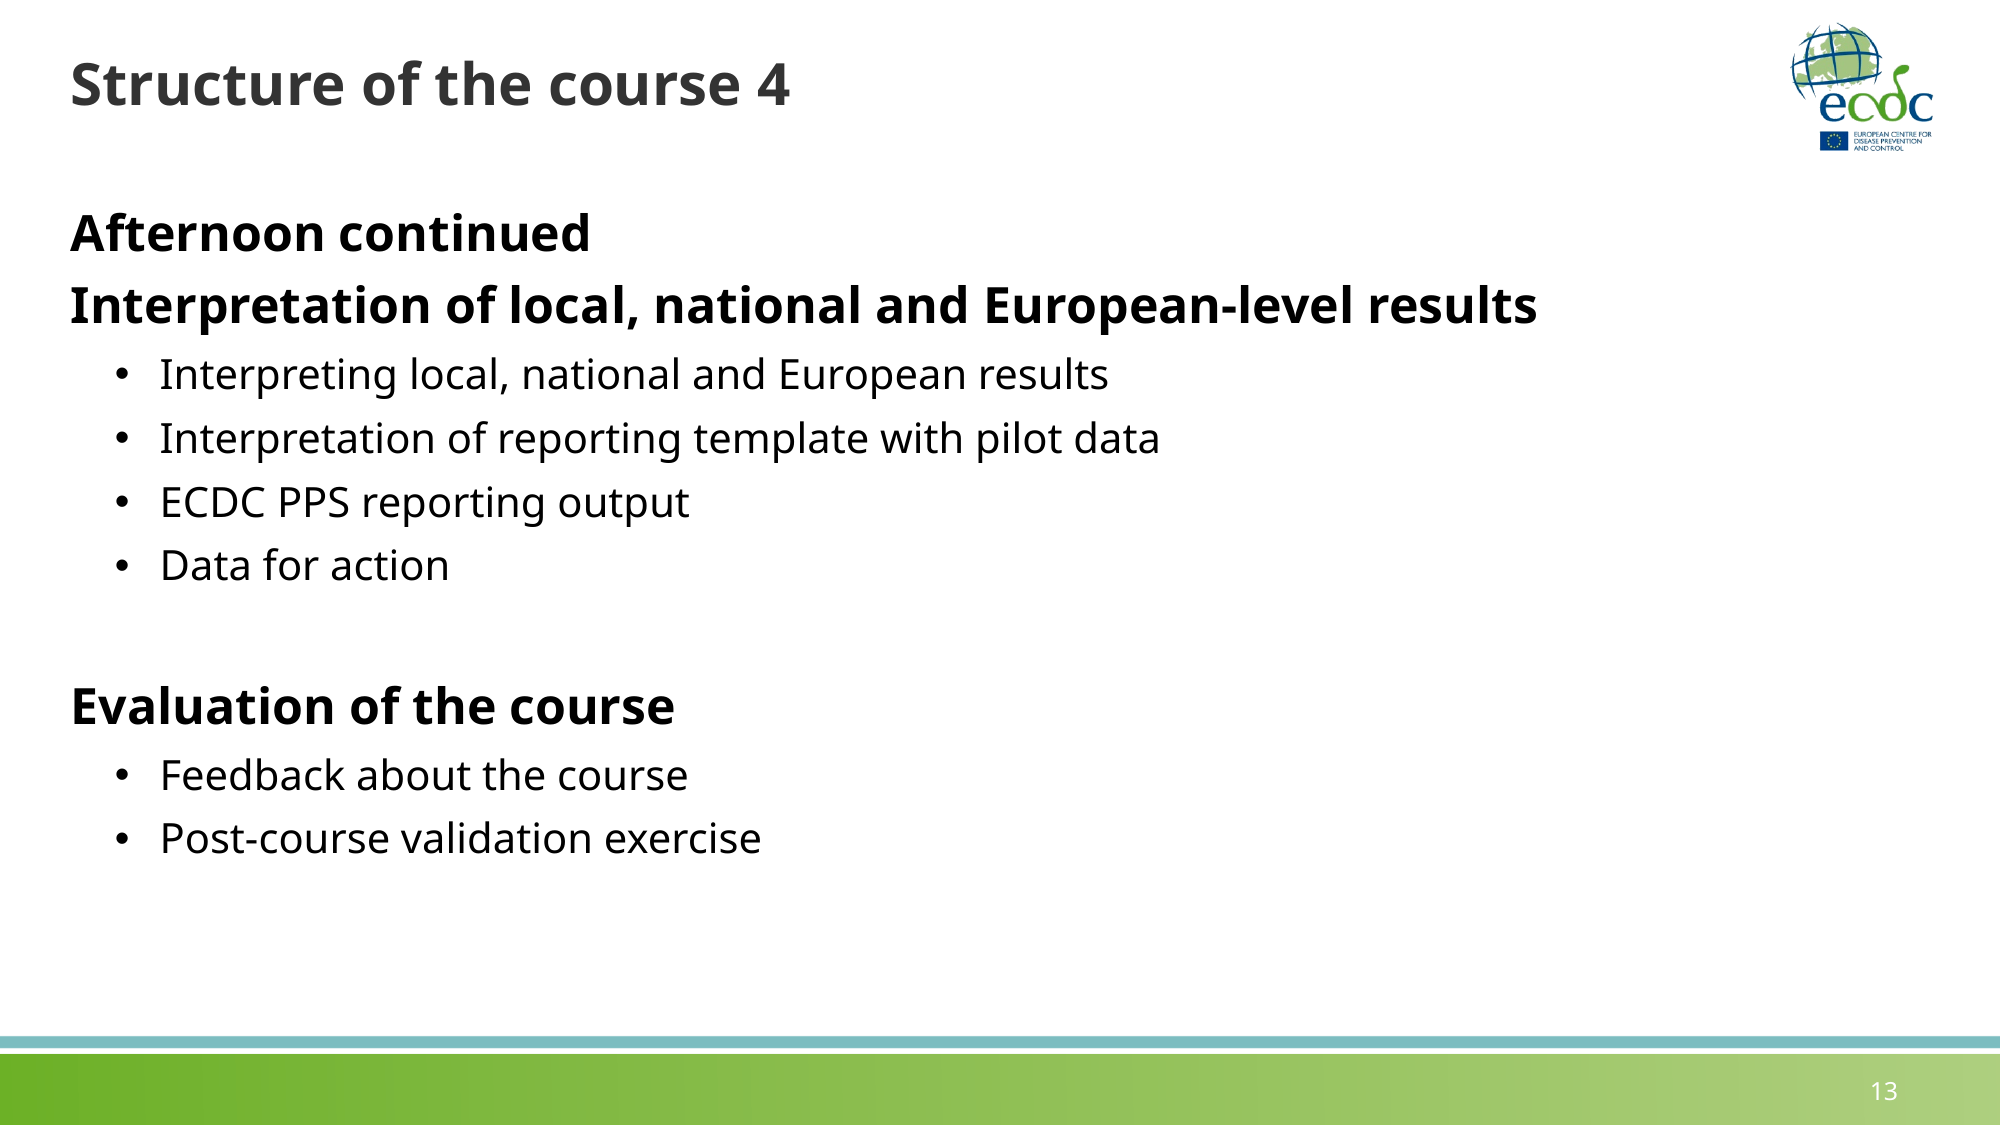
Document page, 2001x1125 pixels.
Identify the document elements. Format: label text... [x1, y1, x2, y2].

picture [0, 0, 2000, 1125]
slide_number 13 [1494, 1062, 1914, 1123]
list Afternoon continued Interpretation of local, national and European-level results Interpreting local, national and European results Interpretation of reporting template with pilot data ECDC PPS reporting output Data for action Evaluation of the course Feedback about the course Post-course validation exercise [70, 207, 1936, 1025]
title Structure of the course 4 [70, 54, 1764, 186]
